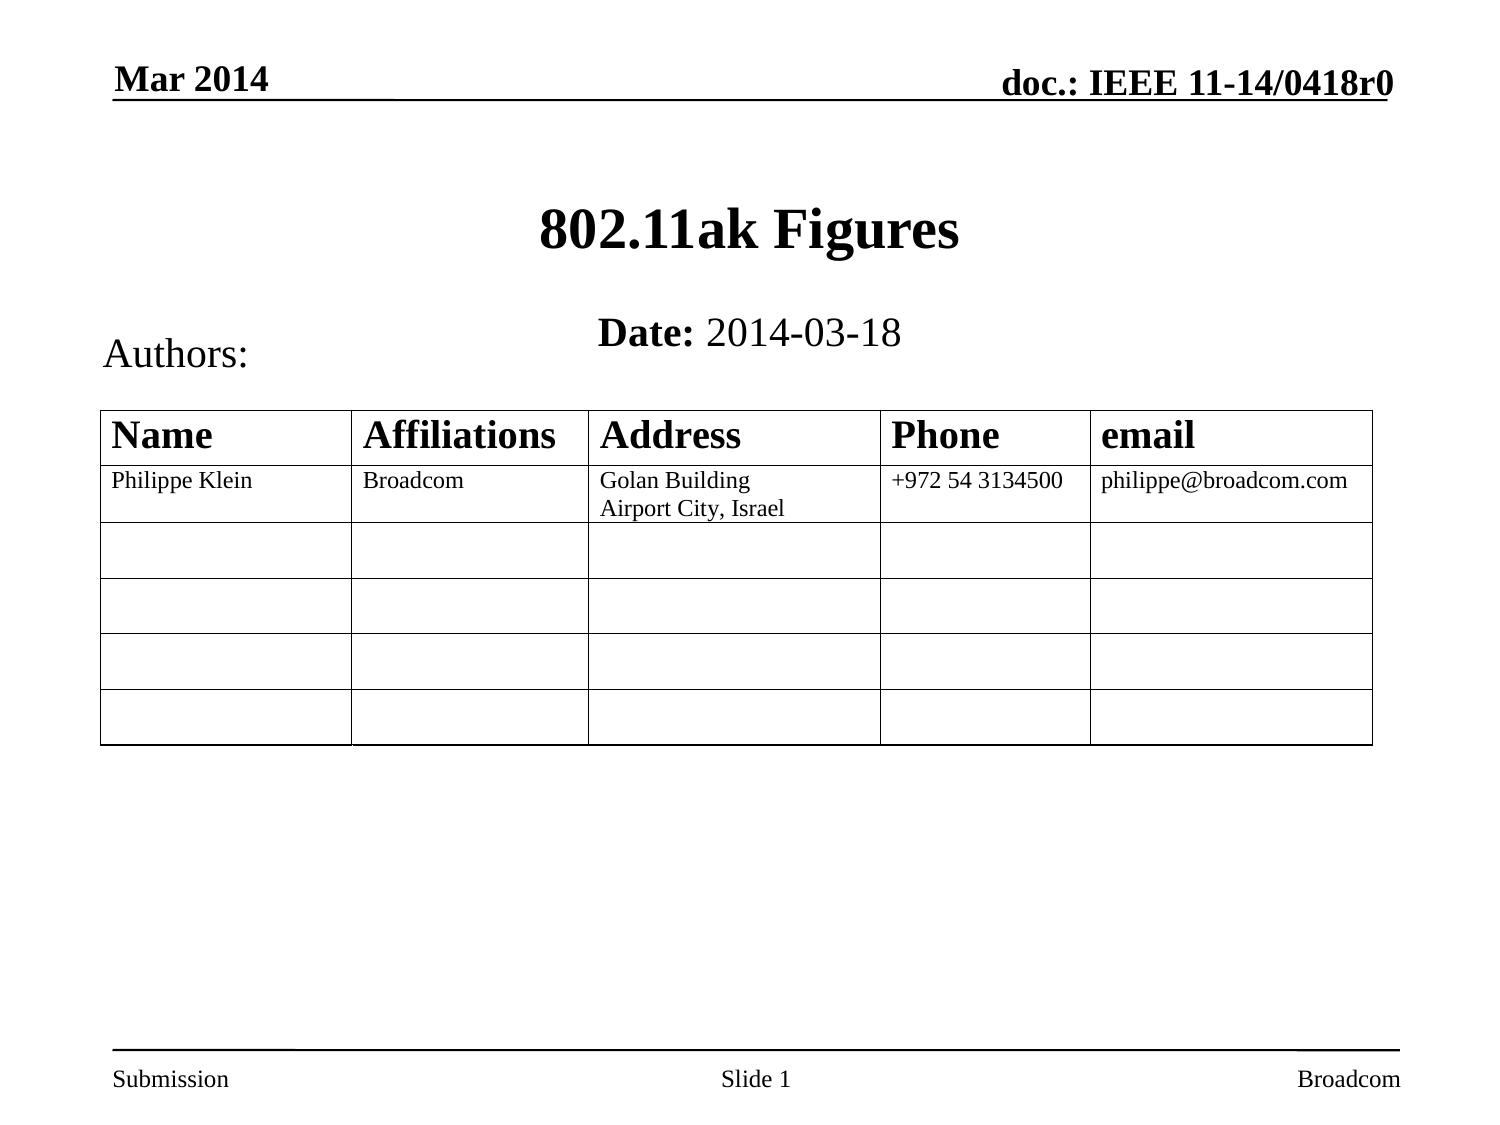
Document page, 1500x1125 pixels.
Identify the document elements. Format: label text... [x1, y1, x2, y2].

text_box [85, 409, 1400, 822]
text_box Authors: [87, 318, 325, 381]
title 802.11ak Figures [112, 137, 1388, 297]
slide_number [114, 54, 493, 100]
list Date: 2014-03-18 [112, 297, 1388, 363]
slide_number Slide 1 [712, 1061, 800, 1123]
footer Broadcom [902, 1061, 1402, 1093]
